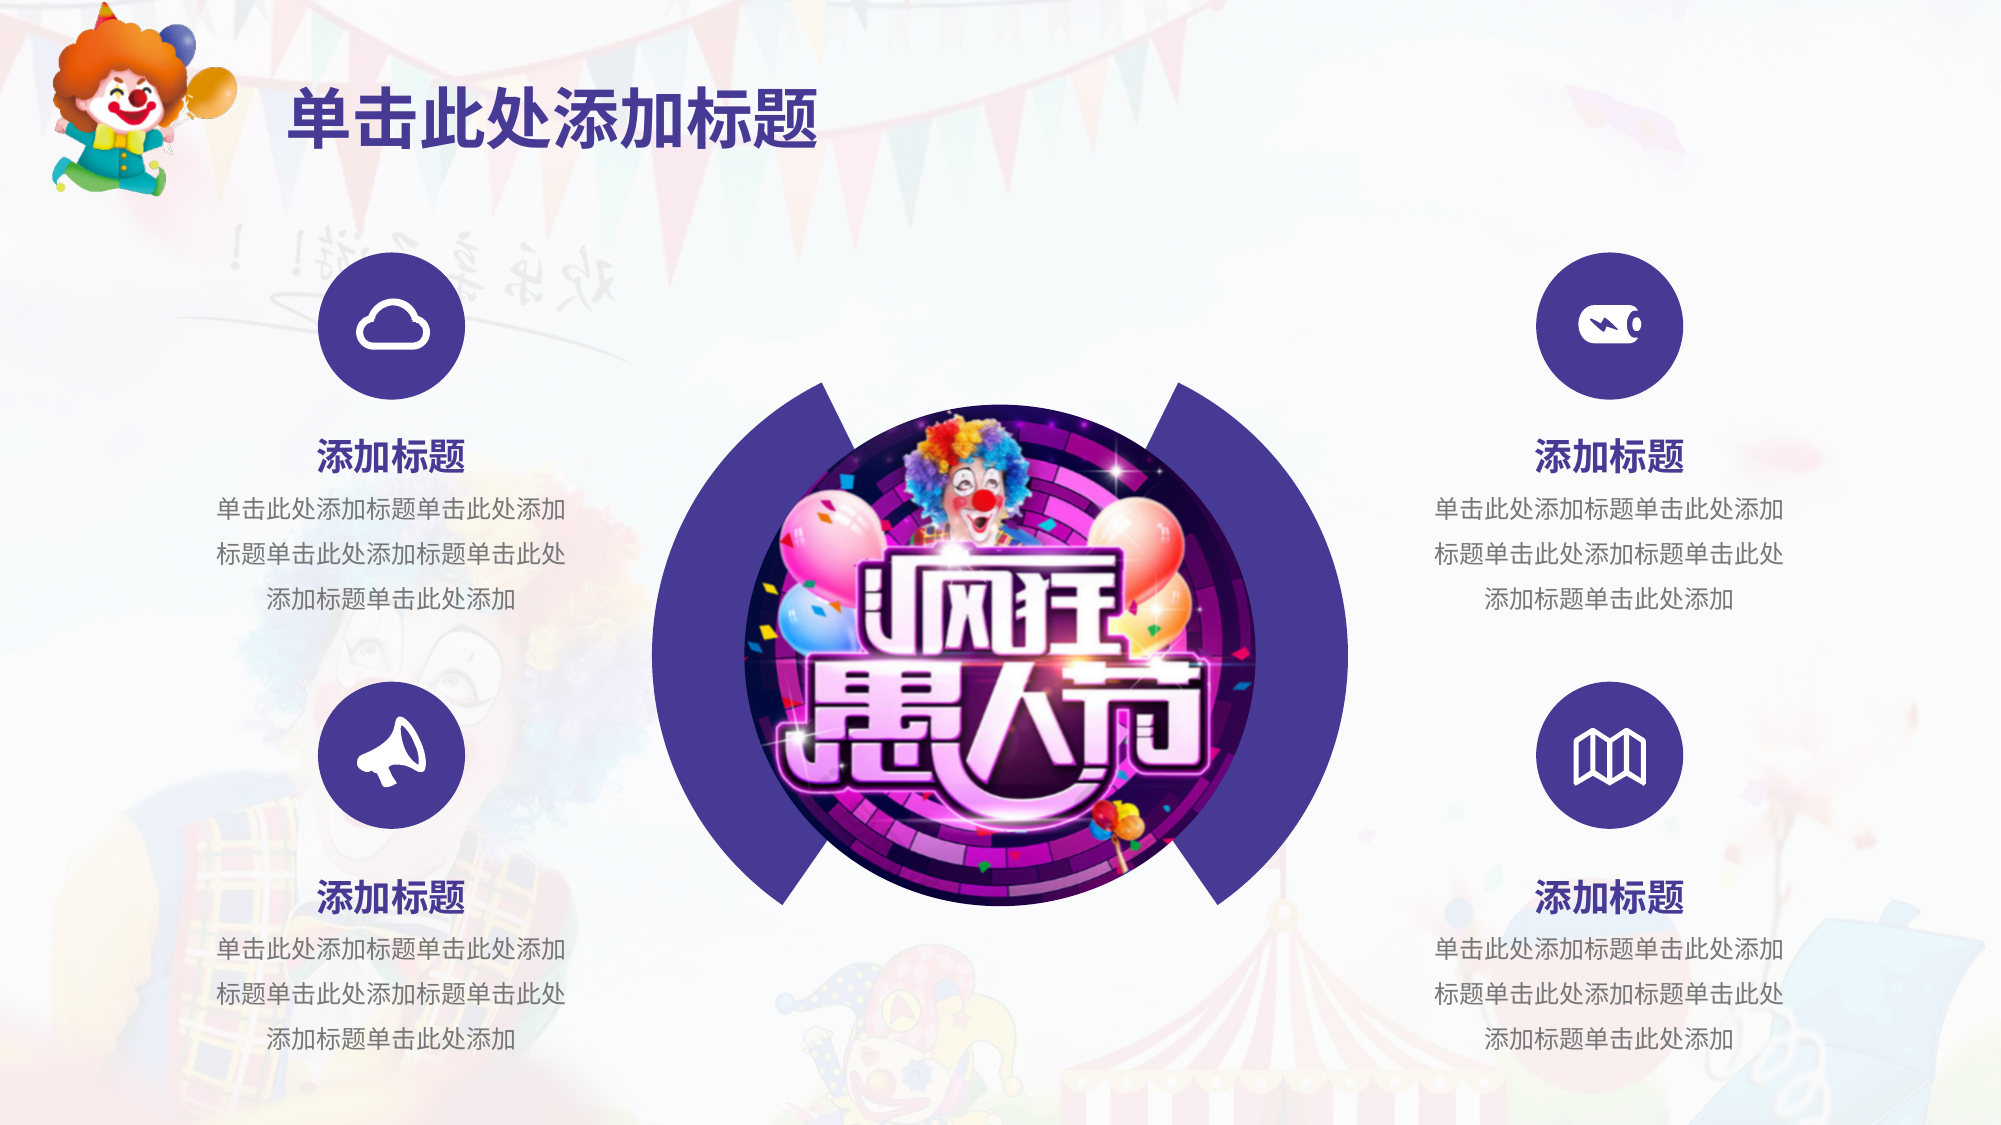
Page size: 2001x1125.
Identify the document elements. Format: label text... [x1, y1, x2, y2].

picture [41, 0, 246, 201]
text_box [651, 351, 1349, 960]
text_box 添加标题 单击此处添加标题单击此处添加标题单击此处添加标题单击此处添加标题单击此处添加 [1410, 403, 1809, 621]
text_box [317, 681, 466, 829]
text_box 添加标题 单击此处添加标题单击此处添加标题单击此处添加标题单击此处添加标题单击此处添加 [1410, 843, 1809, 1061]
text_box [317, 252, 466, 400]
title 单击此处添加标题 [271, 77, 1196, 166]
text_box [1536, 252, 1684, 400]
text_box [1536, 681, 1684, 829]
text_box 添加标题 单击此处添加标题单击此处添加标题单击此处添加标题单击此处添加标题单击此处添加 [190, 843, 592, 1061]
text_box 添加标题 单击此处添加标题单击此处添加标题单击此处添加标题单击此处添加标题单击此处添加 [193, 403, 590, 621]
